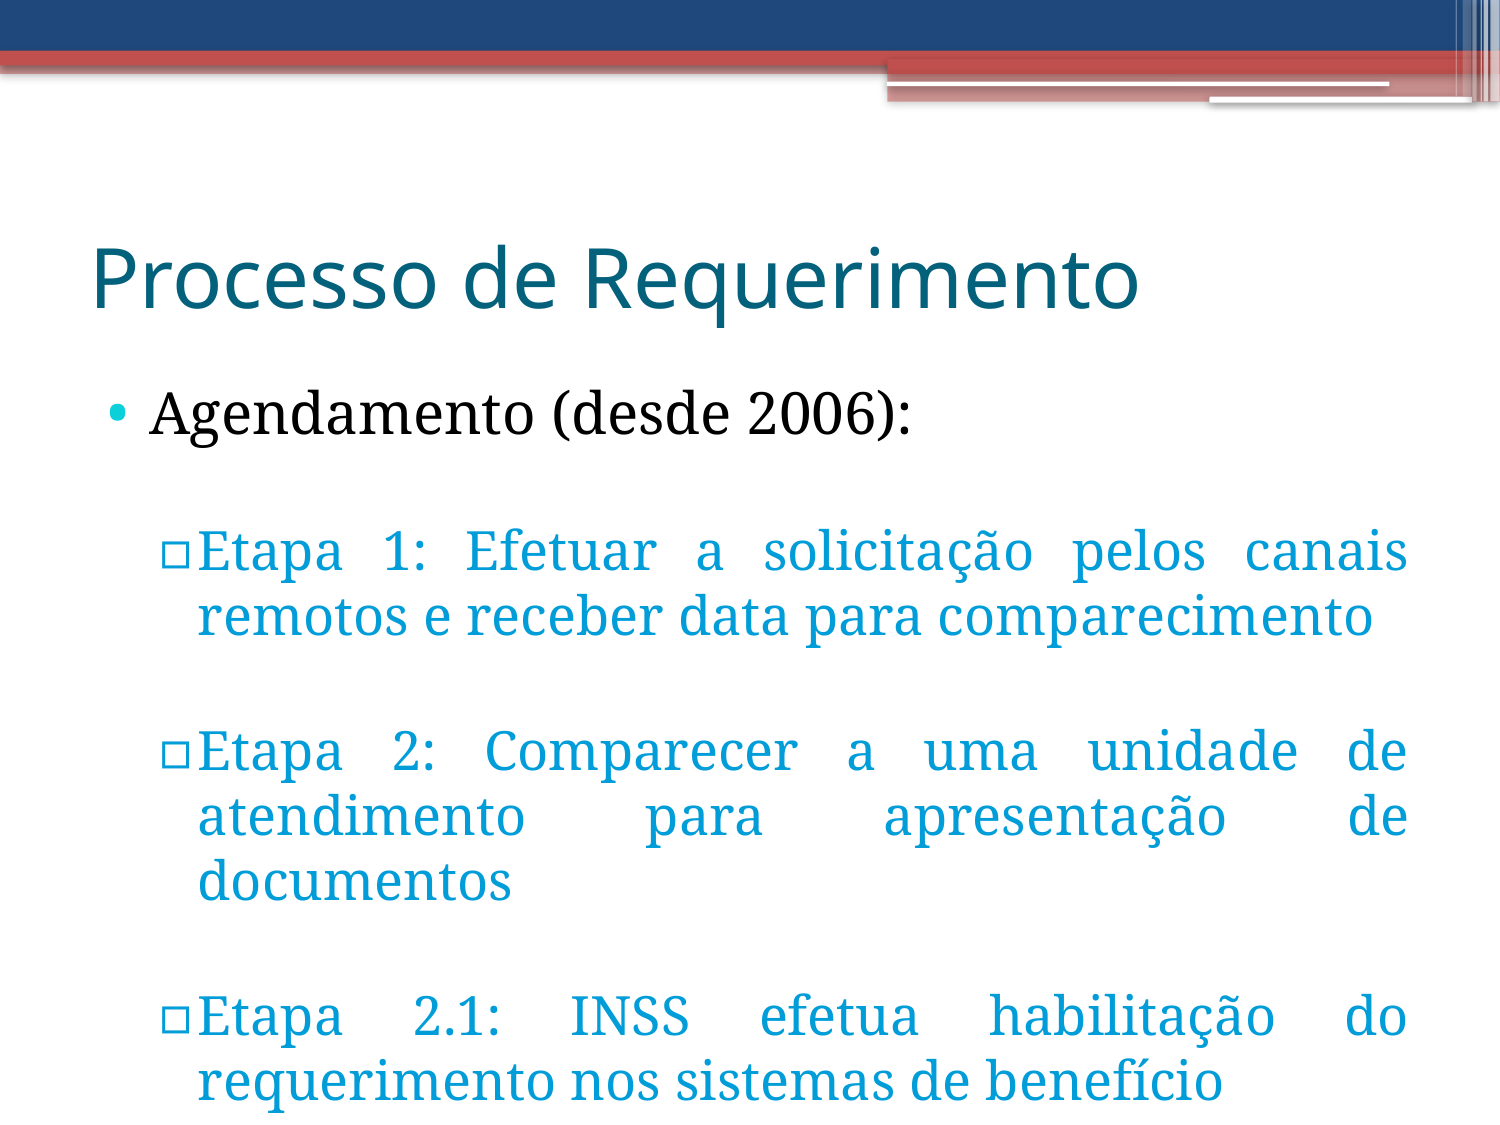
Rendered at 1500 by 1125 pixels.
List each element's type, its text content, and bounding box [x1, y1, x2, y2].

text_box Agendamento (desde 2006): Etapa 1: Efetuar a solicitação pelos canais remotos e receber data para comparecimento Etapa 2: Comparecer a uma unidade de atendimento para apresentação de documentos Etapa 2.1: INSS efetua habilitação do requerimento nos sistemas de benefício Etapa 3: INSS emite decisão [75, 368, 1425, 1079]
text_box Processo de Requerimento [75, 187, 1425, 363]
